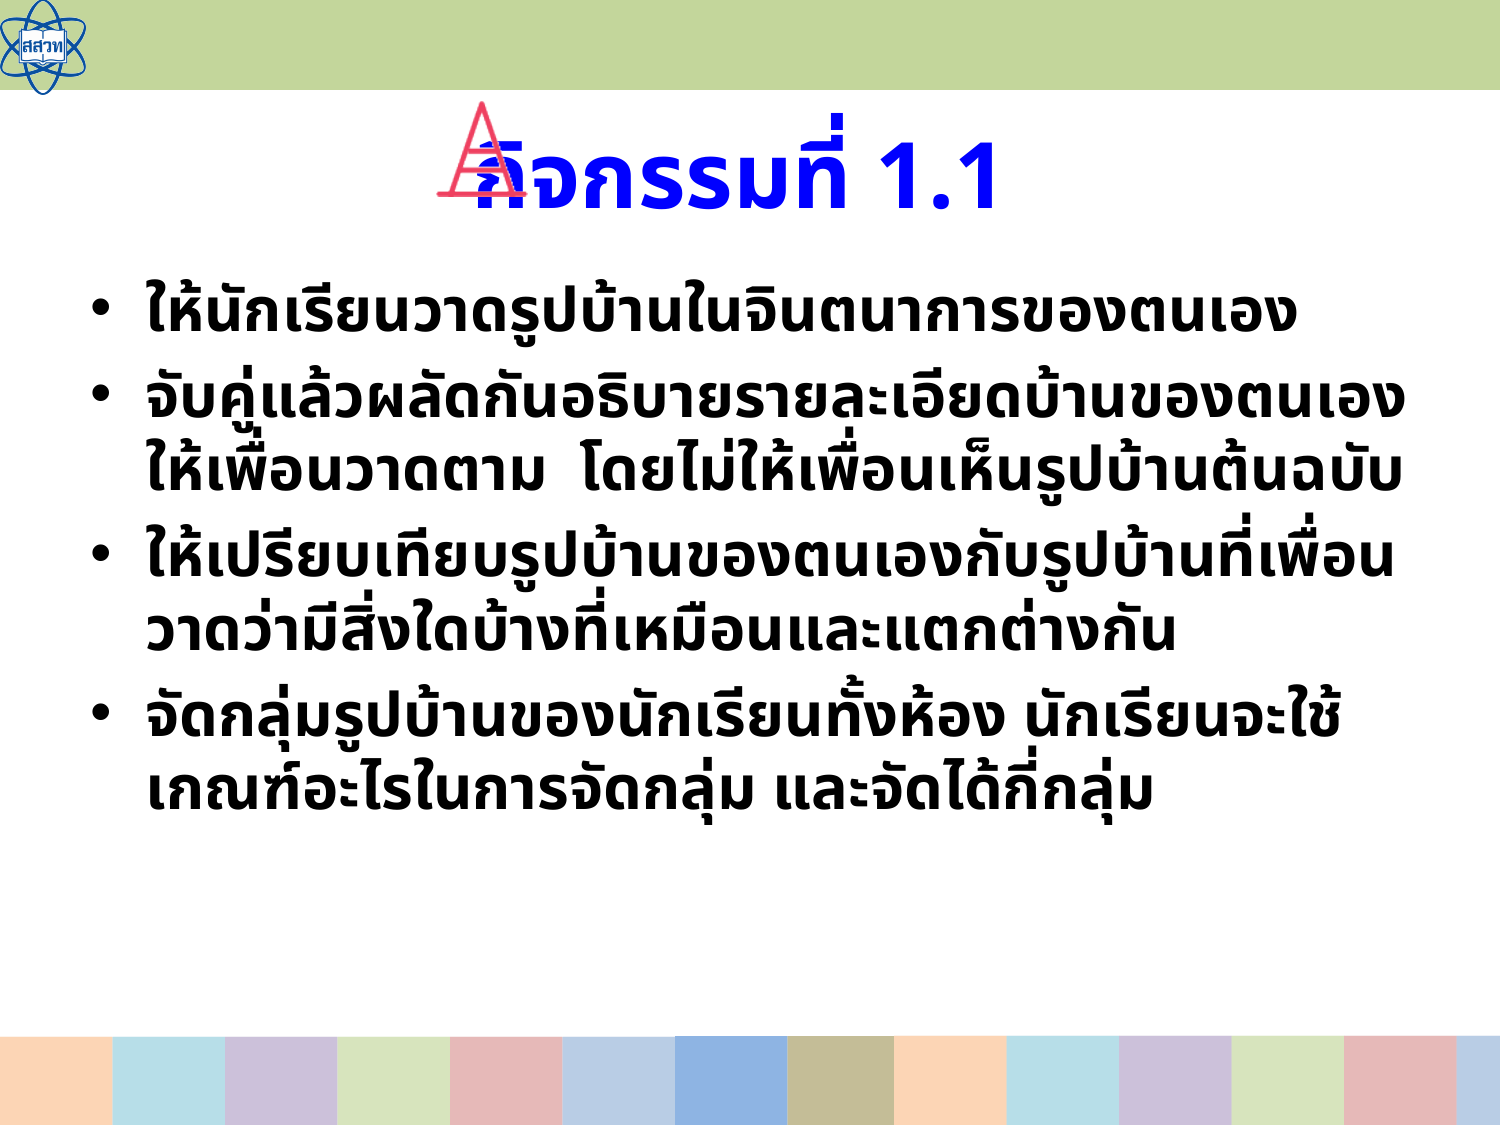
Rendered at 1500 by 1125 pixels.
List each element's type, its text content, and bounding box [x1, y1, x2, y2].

title กิจกรรมที่ 1.1 [76, 78, 1427, 266]
list ให้นักเรียนวาดรูปบ้านในจินตนาการของตนเอง จับคู่แล้วผลัดกันอธิบายรายละเอียดบ้านของตนเองให้เพื่อนวาดตาม โดยไม่ให้เพื่อนเห็นรูปบ้านต้นฉบับ ให้เปรียบเทียบรูปบ้านของตนเองกับรูปบ้านที่เพื่อนวาดว่ามีสิ่งใดบ้างที่เหมือนและแตกต่างกัน จัดกลุ่มรูปบ้านของนักเรียนทั้งห้อง นักเรียนจะใช้เกณฑ์อะไรในการจัดกลุ่ม และจัดได้กี่กลุ่ม [75, 262, 1425, 1005]
picture [0, 0, 86, 95]
picture [436, 101, 528, 197]
